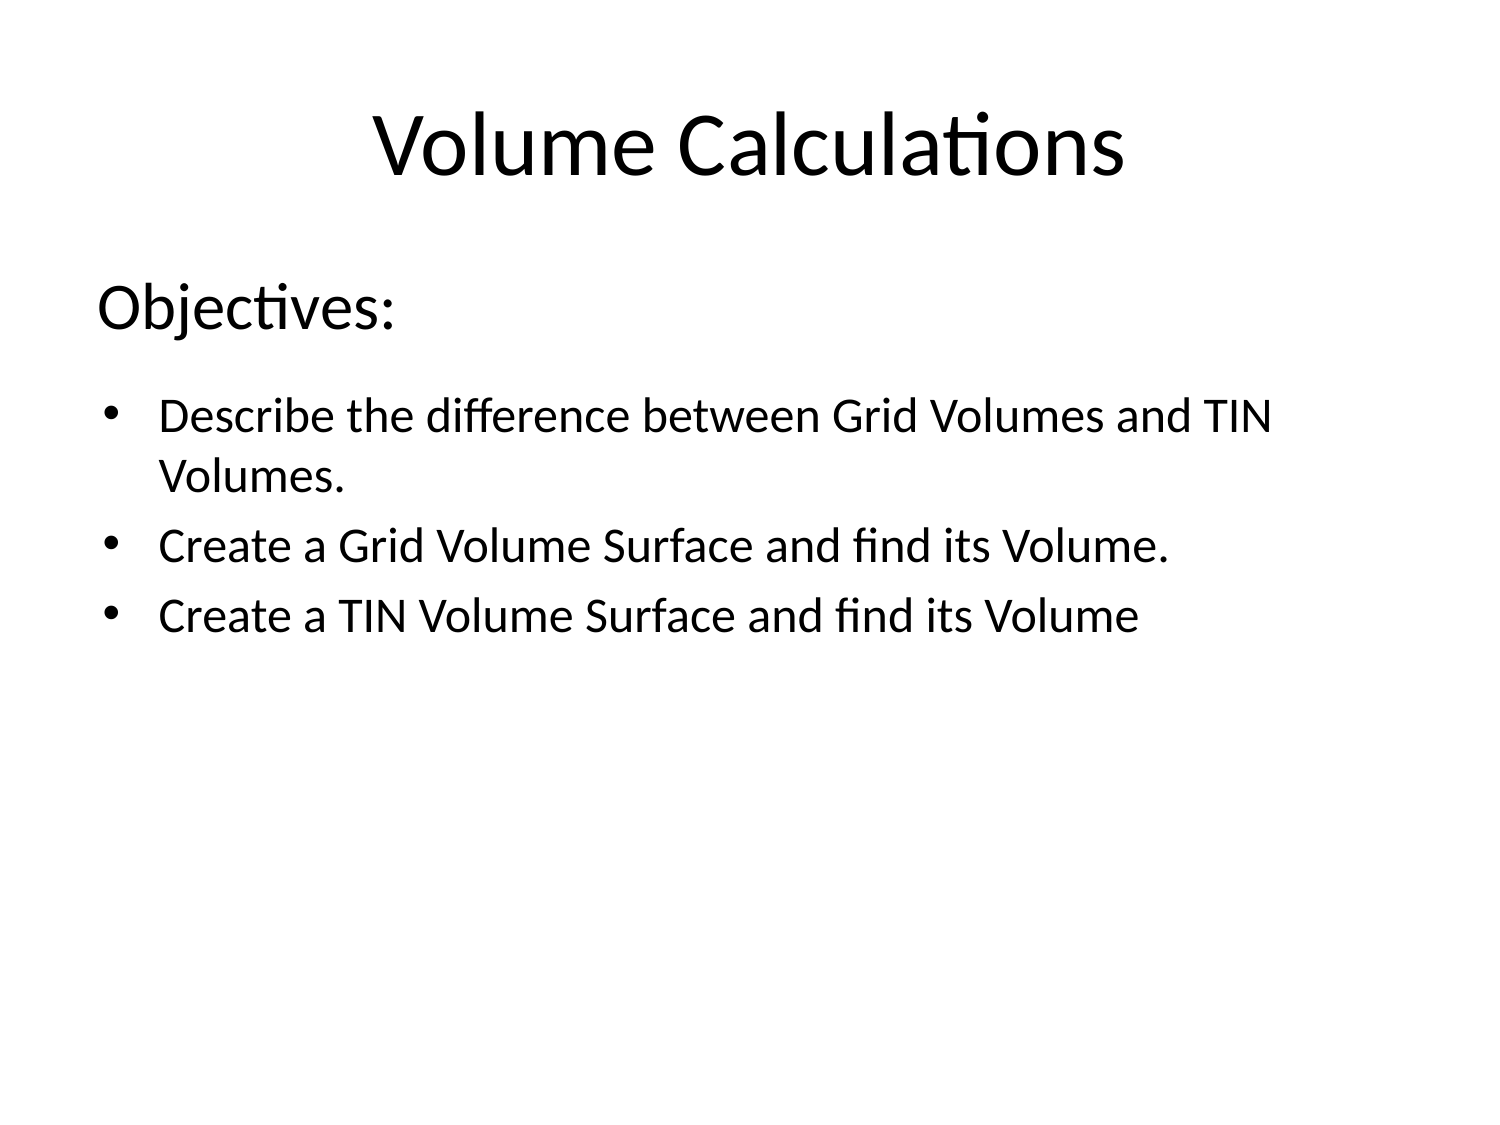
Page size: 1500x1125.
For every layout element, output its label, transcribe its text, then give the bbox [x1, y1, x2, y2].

list Describe the difference between Grid Volumes and TIN Volumes. Create a Grid Volume Surface and find its Volume. Create a TIN Volume Surface and find its Volume [87, 375, 1363, 1013]
text_box Objectives: [37, 237, 413, 350]
title Volume Calculations [75, 45, 1425, 233]
